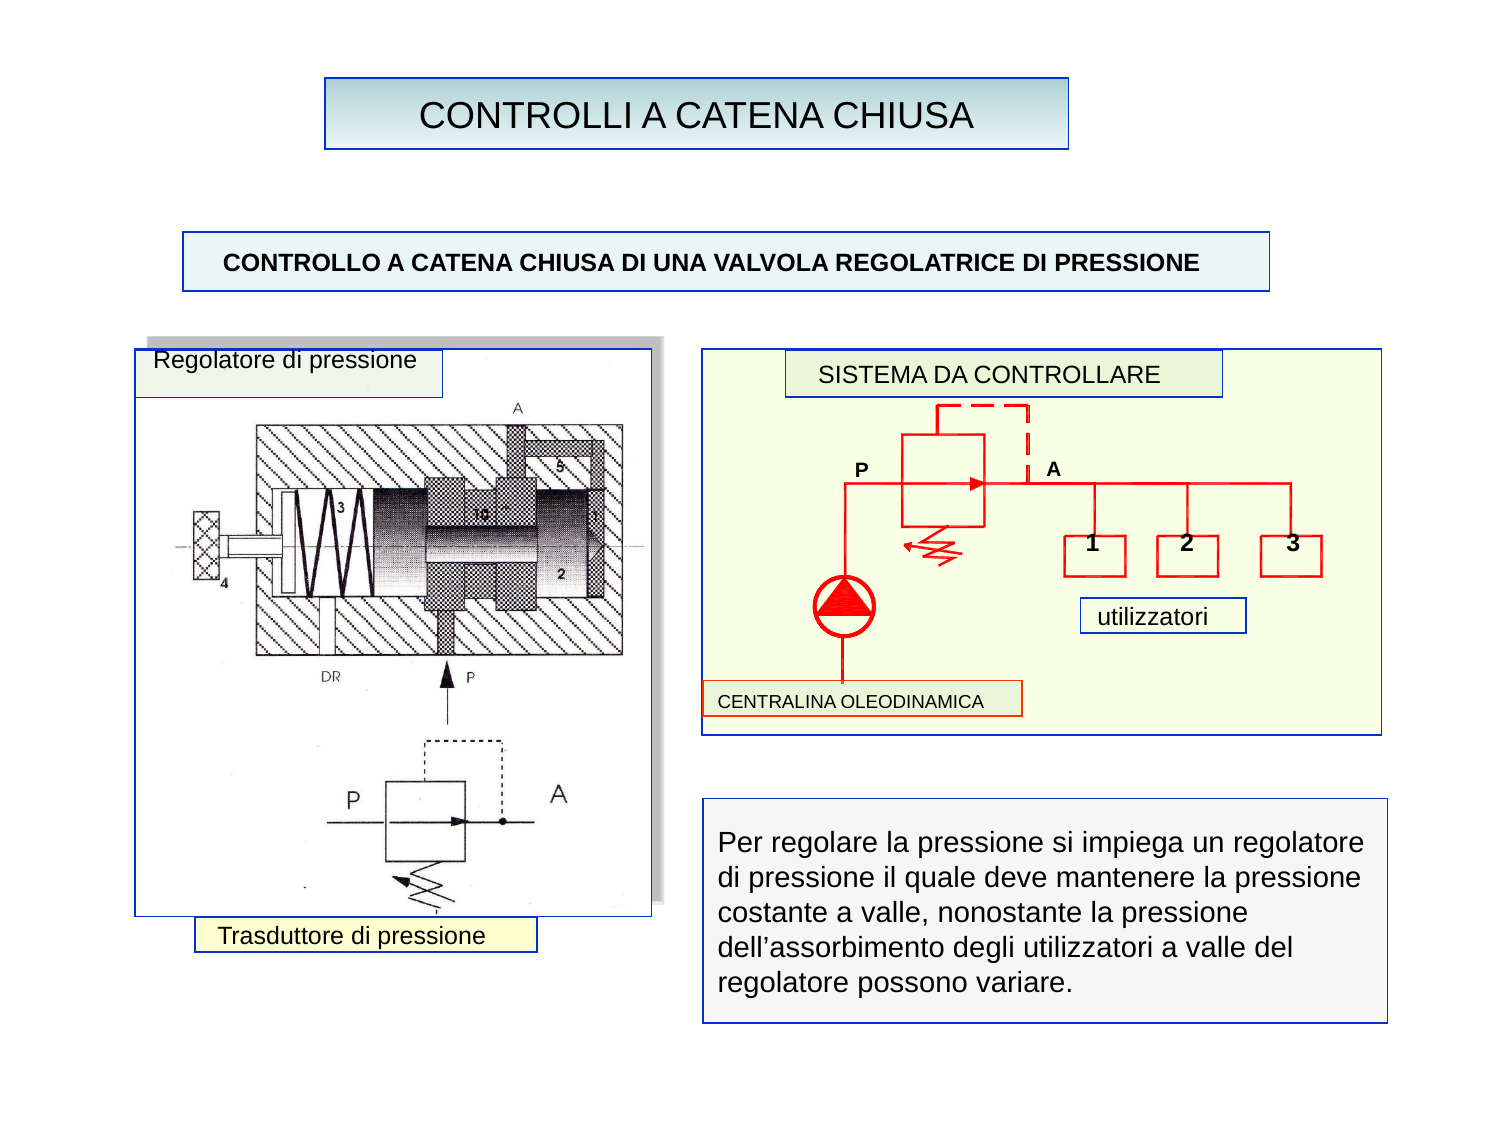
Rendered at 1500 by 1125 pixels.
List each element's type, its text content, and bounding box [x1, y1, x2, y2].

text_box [702, 349, 1381, 735]
text_box Trasduttore di pressione [194, 916, 538, 953]
picture [135, 349, 651, 916]
text_box CONTROLLO A CATENA CHIUSA DI UNA VALVOLA REGOLATRICE DI PRESSIONE [183, 231, 1270, 291]
text_box Per regolare la pressione si impiega un regolatore di pressione il quale deve mantenere la pressione costante a valle, nonostante la pressione dell’assorbimento degli utilizzatori a valle del regolatore possono variare. [702, 798, 1388, 1024]
text_box CONTROLLI A CATENA CHIUSA [324, 78, 1069, 149]
